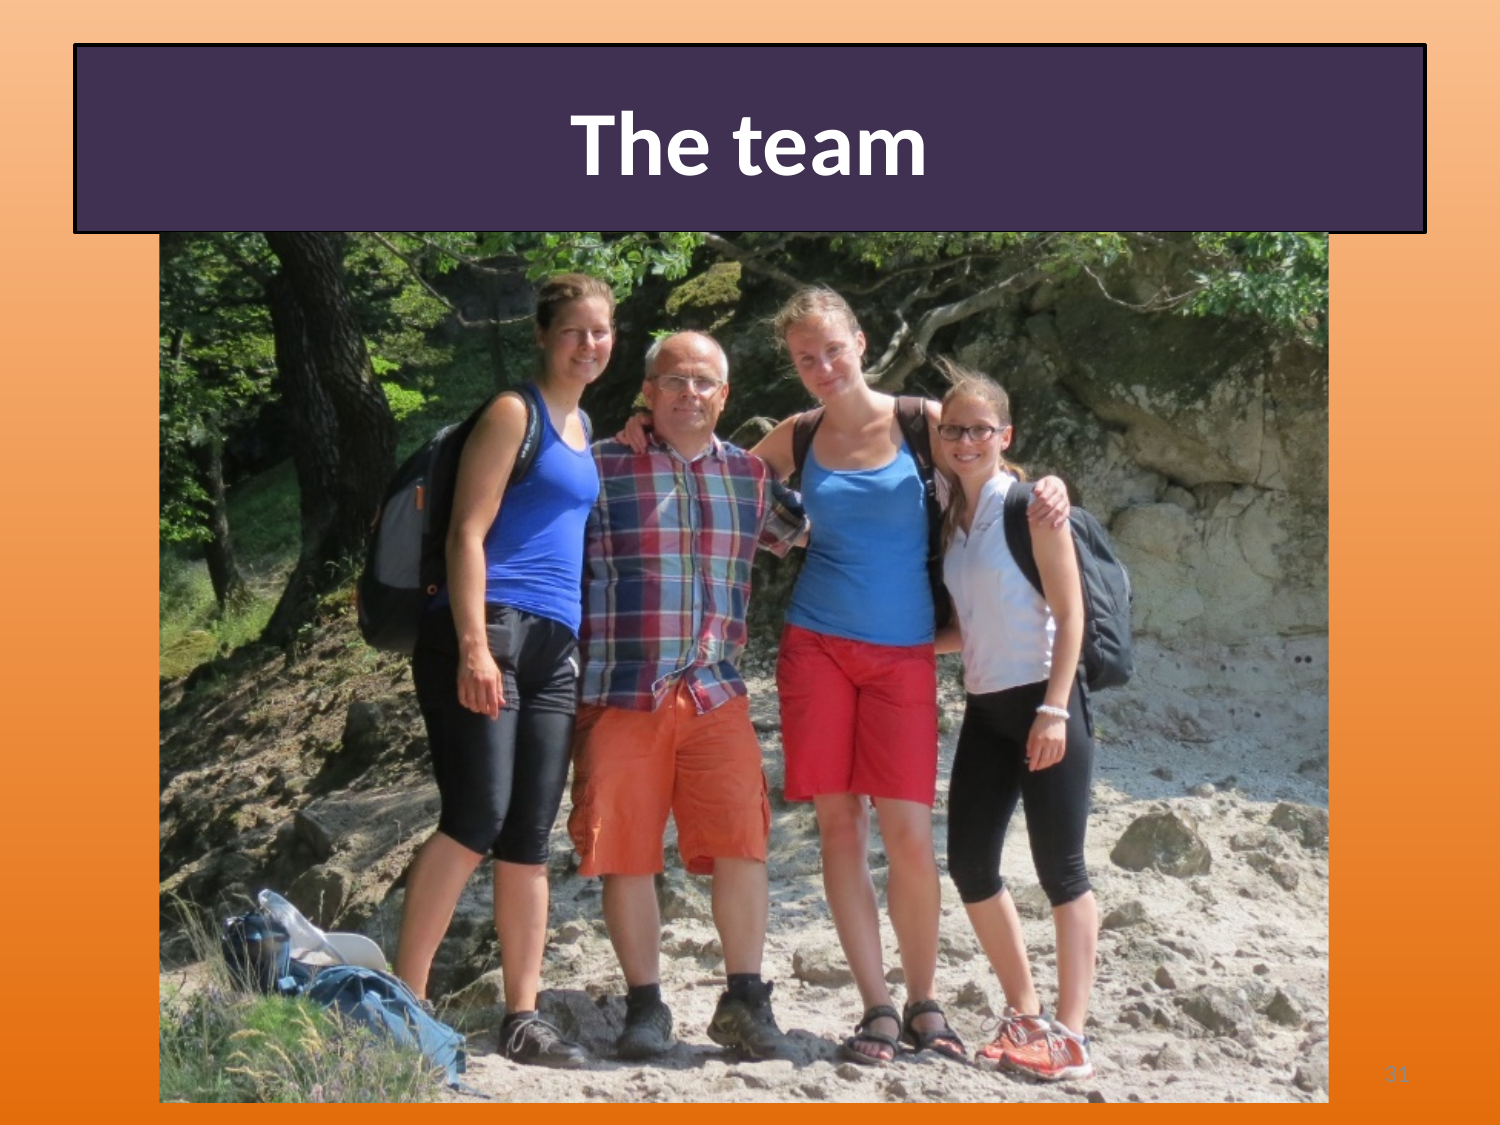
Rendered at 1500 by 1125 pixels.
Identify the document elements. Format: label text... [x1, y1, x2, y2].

slide_number 31 [1334, 1042, 1425, 1103]
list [159, 232, 1329, 1104]
title The team [73, 43, 1427, 234]
